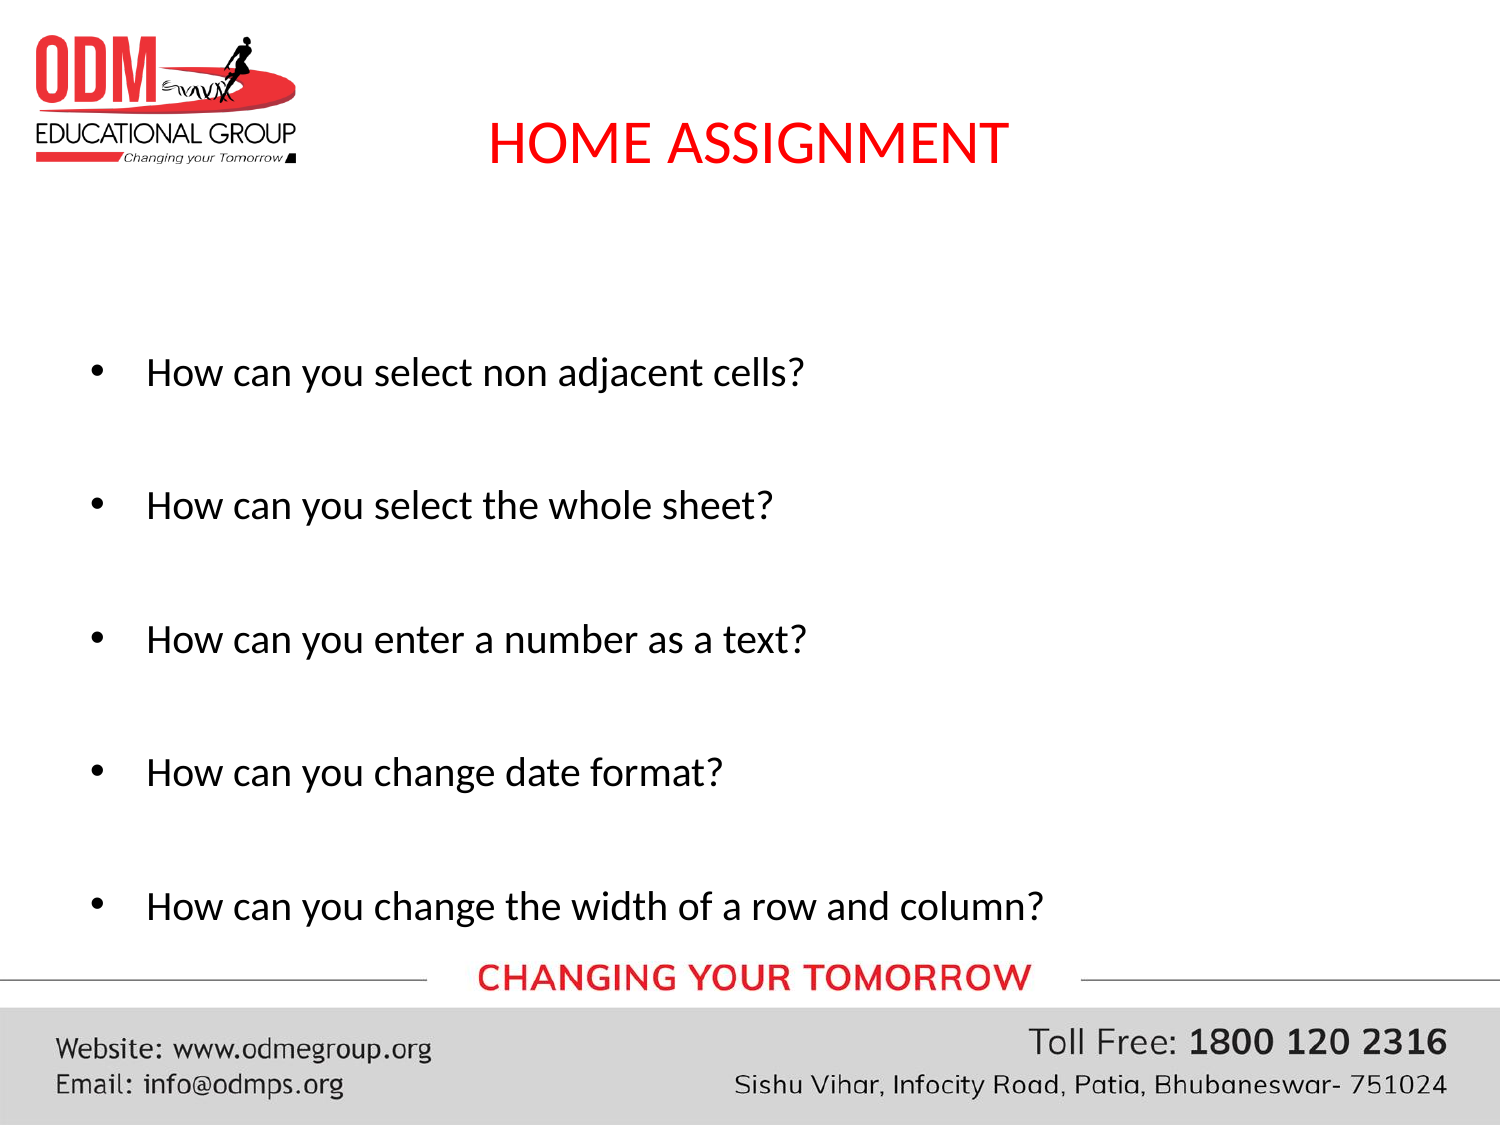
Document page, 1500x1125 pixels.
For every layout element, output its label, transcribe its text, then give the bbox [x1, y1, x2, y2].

list How can you select non adjacent cells? How can you select the whole sheet? How can you enter a number as a text? How can you change date format? How can you change the width of a row and column? [75, 262, 1425, 1005]
title HOME ASSIGNMENT [75, 45, 1425, 233]
picture [0, 900, 1500, 1125]
picture [36, 35, 296, 164]
